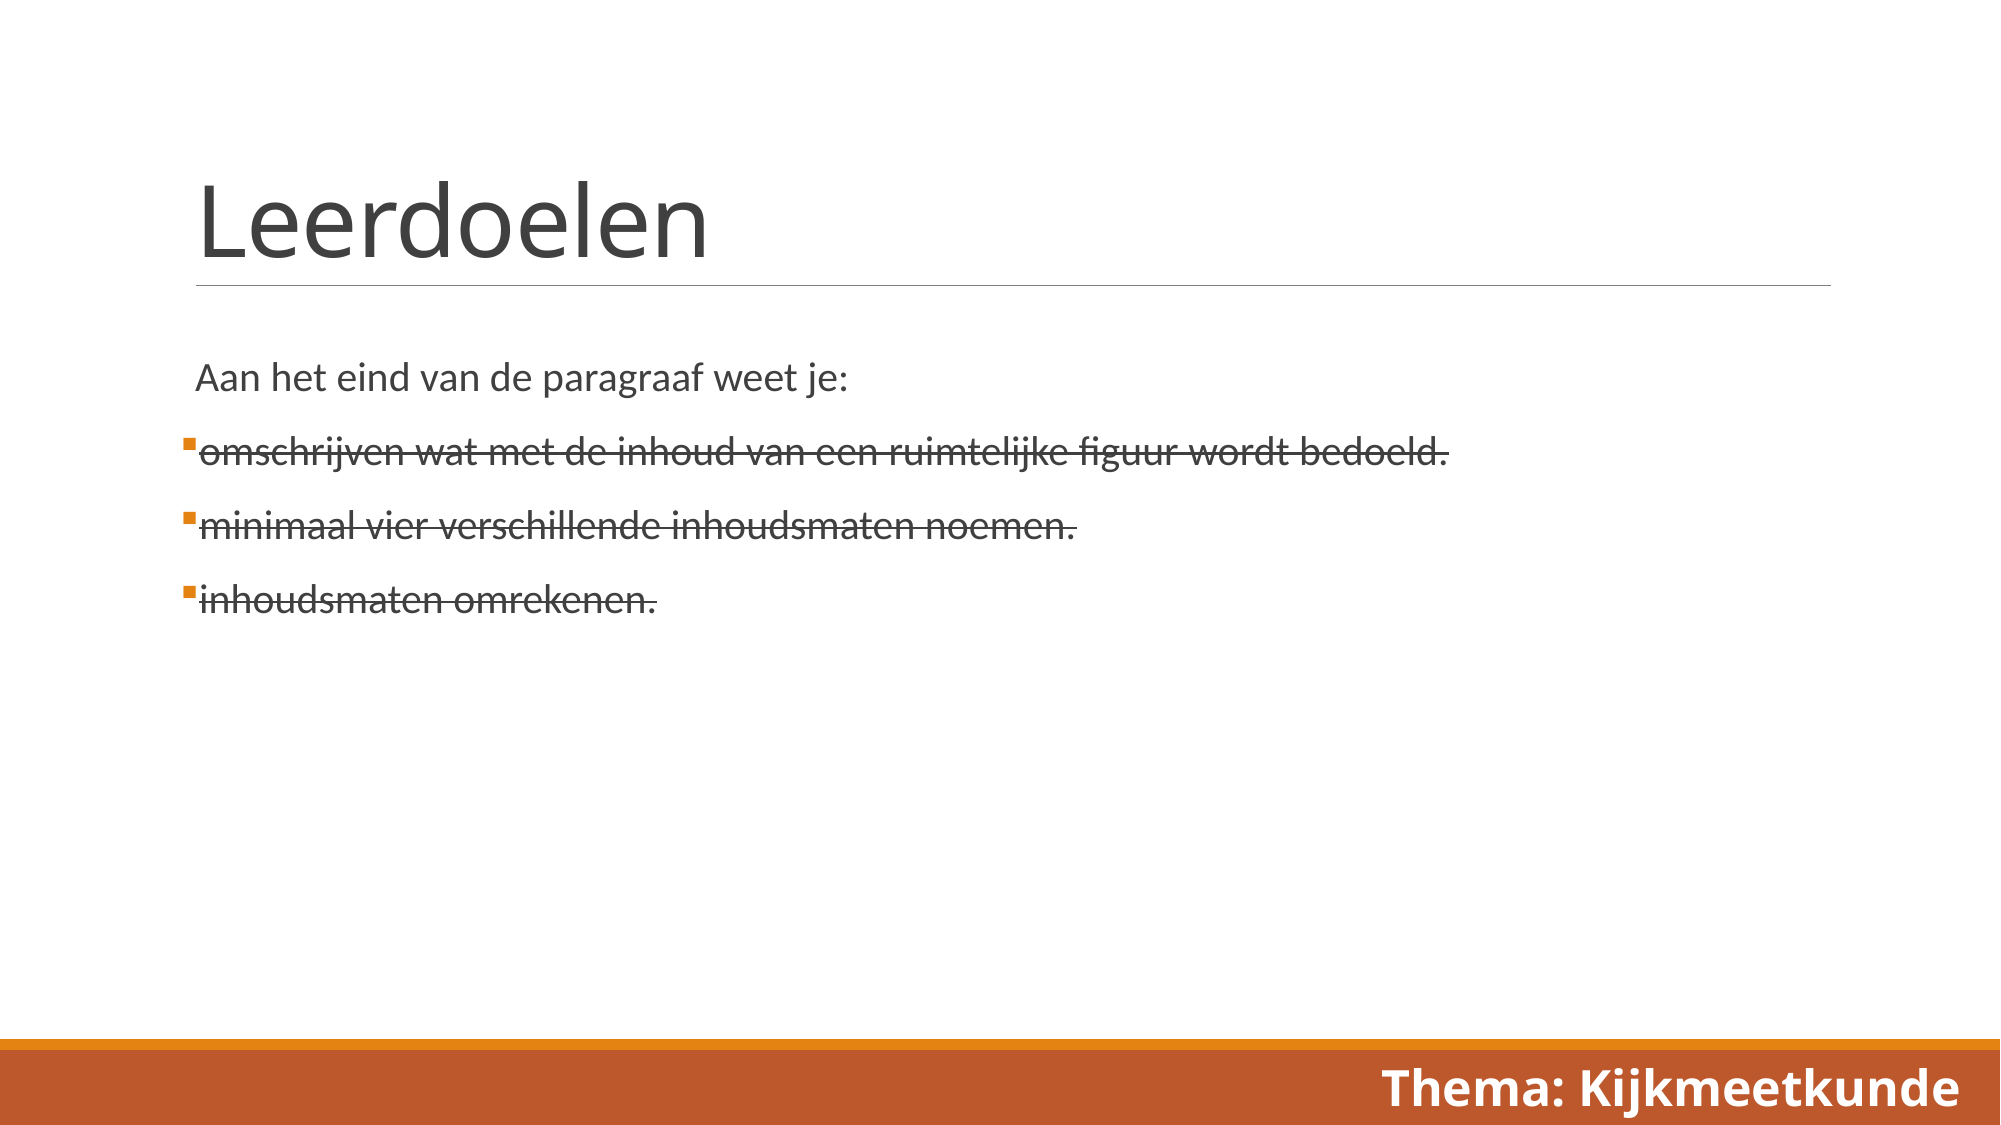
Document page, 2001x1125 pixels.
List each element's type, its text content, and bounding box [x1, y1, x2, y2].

list Aan het eind van de paragraaf weet je: omschrijven wat met de inhoud van een ruimtelijke figuur wordt bedoeld. minimaal vier verschillende inhoudsmaten noemen. inhoudsmaten omrekenen. [180, 302, 1830, 963]
text_box Thema: Kijkmeetkunde [1356, 1049, 1986, 1124]
title Leerdoelen [180, 47, 1830, 285]
